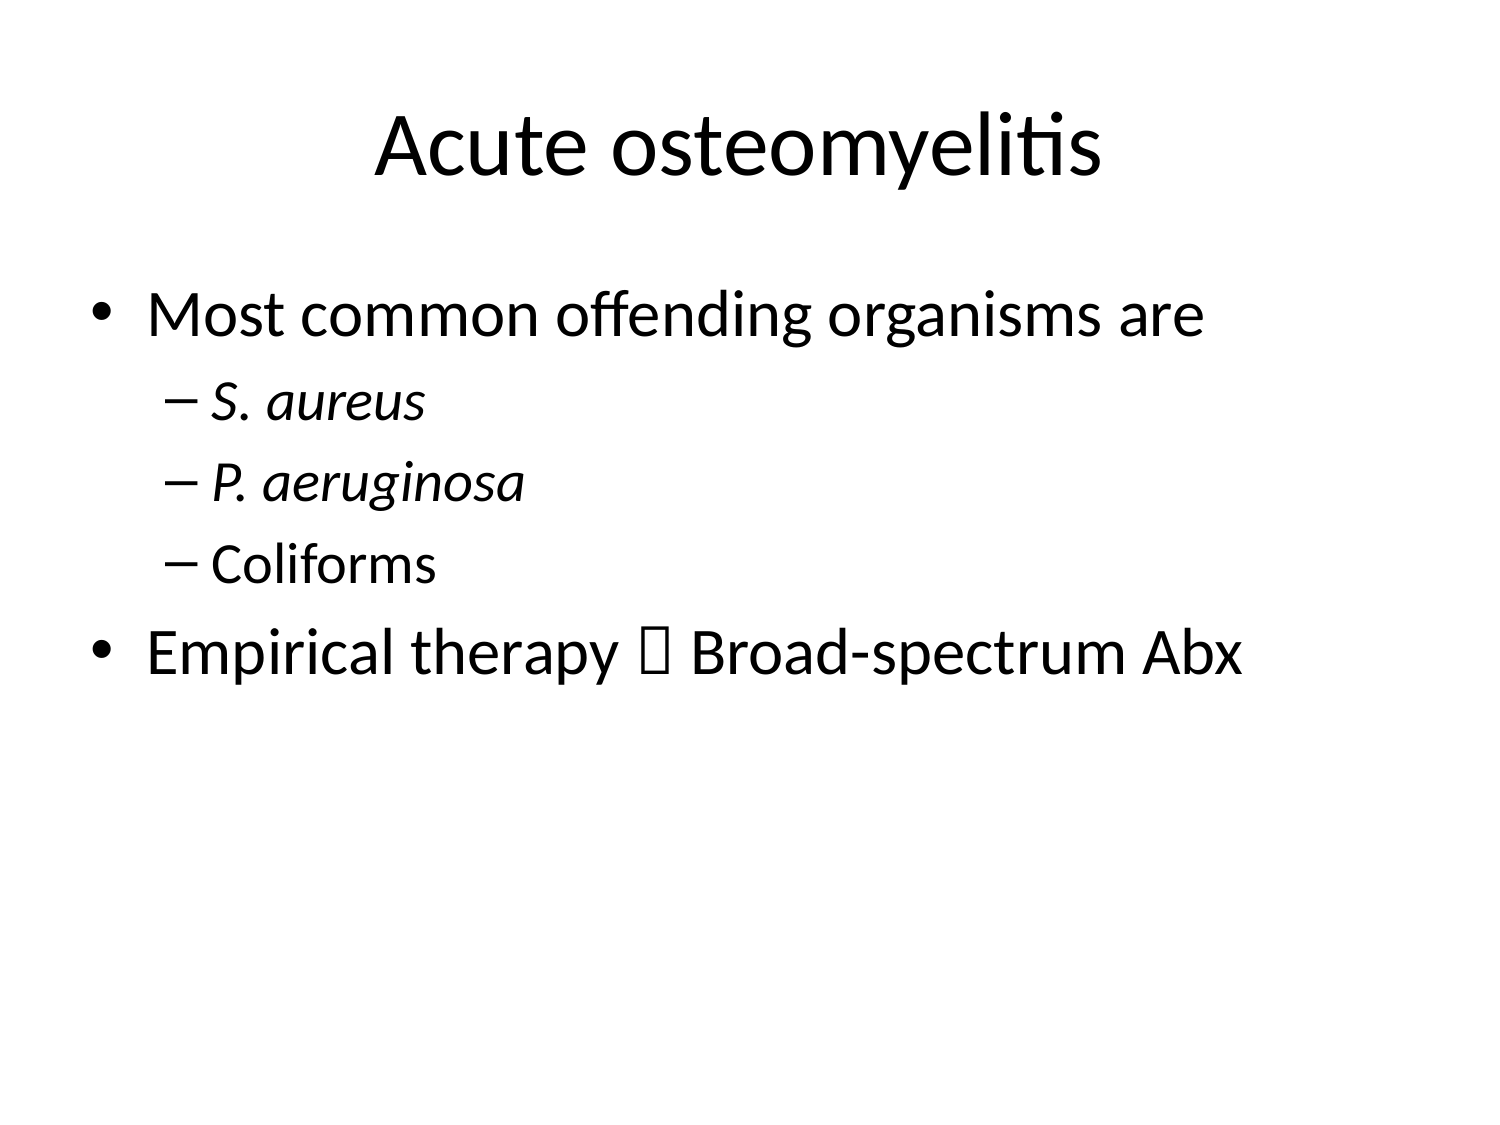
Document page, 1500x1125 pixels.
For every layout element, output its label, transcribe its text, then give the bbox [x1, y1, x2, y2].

title Acute osteomyelitis [75, 45, 1425, 233]
list Most common offending organisms are S. aureus P. aeruginosa Coliforms Empirical therapy  Broad-spectrum Abx [75, 262, 1425, 1005]
